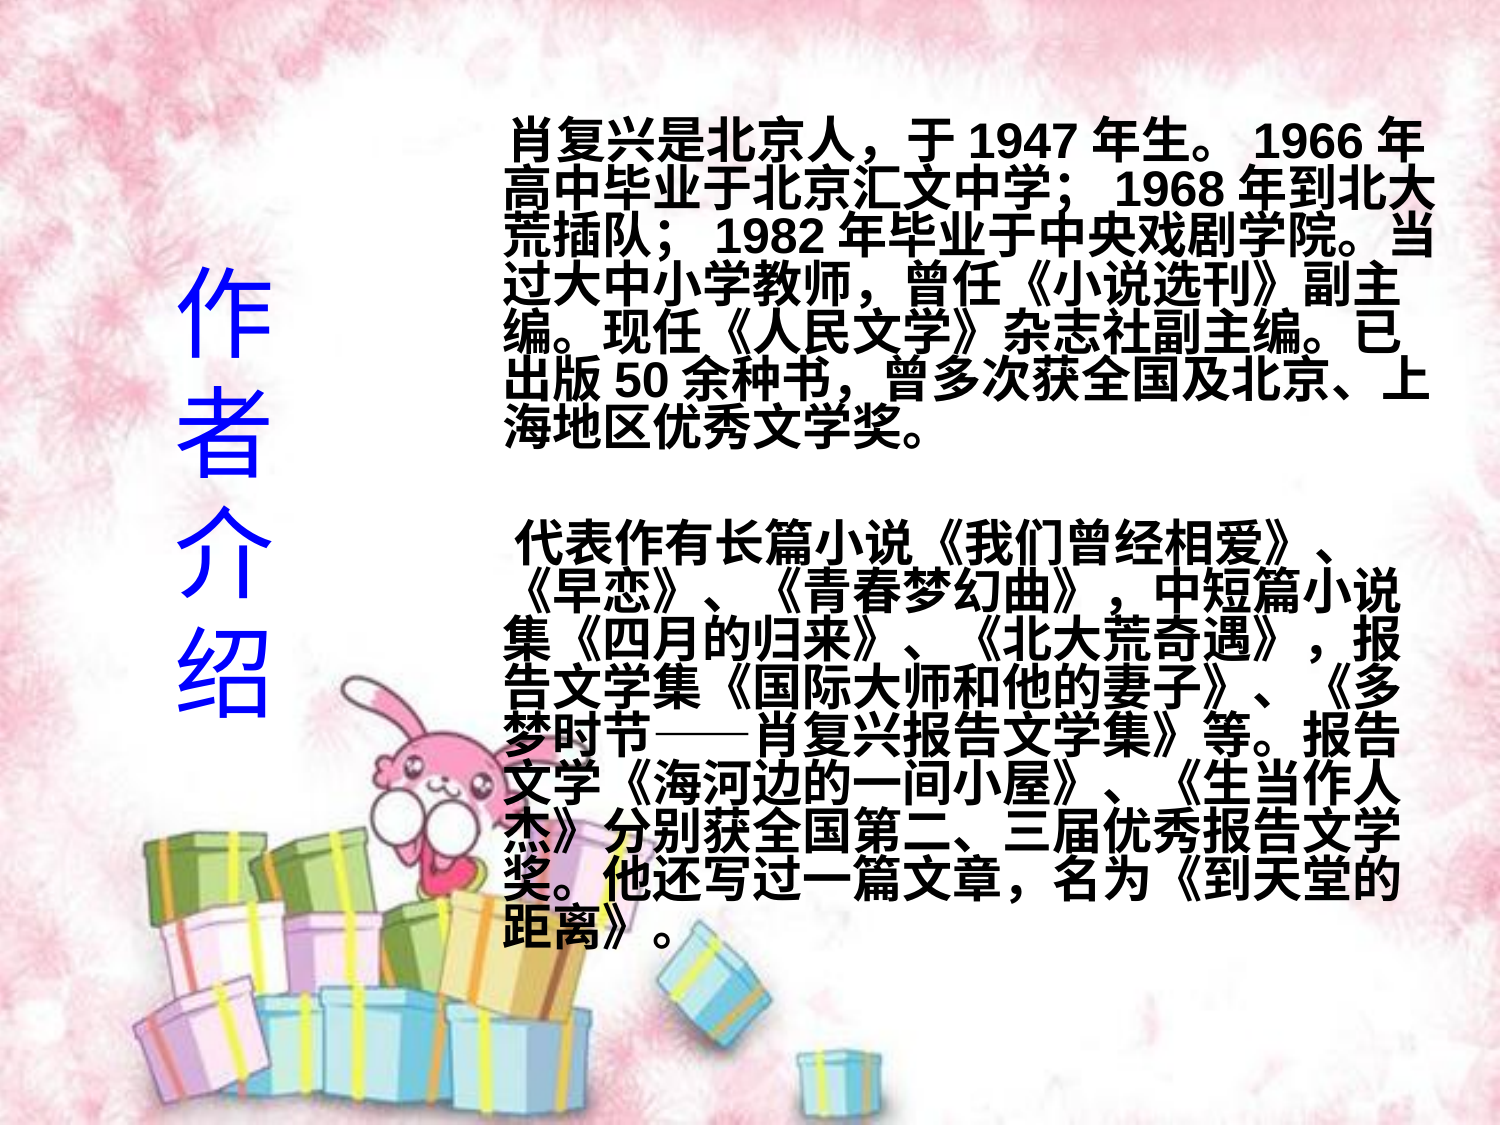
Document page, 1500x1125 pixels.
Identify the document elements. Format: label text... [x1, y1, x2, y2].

picture [0, 0, 1500, 1125]
list 肖复兴是北京人，于1947年生。1966年高中毕业于北京汇文中学；1968年到北大荒插队；1982年毕业于中央戏剧学院。当过大中小学教师，曾任《小说选刊》副主编。现任《人民文学》杂志社副主编。已出版50余种书，曾多次获全国及北京、上海地区优秀文学奖。 代表作有长篇小说《我们曾经相爱》、《早恋》、《青春梦幻曲》，中短篇小说集《四月的归来》、《北大荒奇遇》，报告文学集《国际大师和他的妻子》、《多梦时节——肖复兴报告文学集》等。报告文学《海河边的一间小屋》、《生当作人杰》分别获全国第二、三届优秀报告文学奖。他还写过一篇文章，名为《到天堂的距离》。 [430, 66, 1465, 1071]
title 作者介绍 [123, 148, 325, 832]
